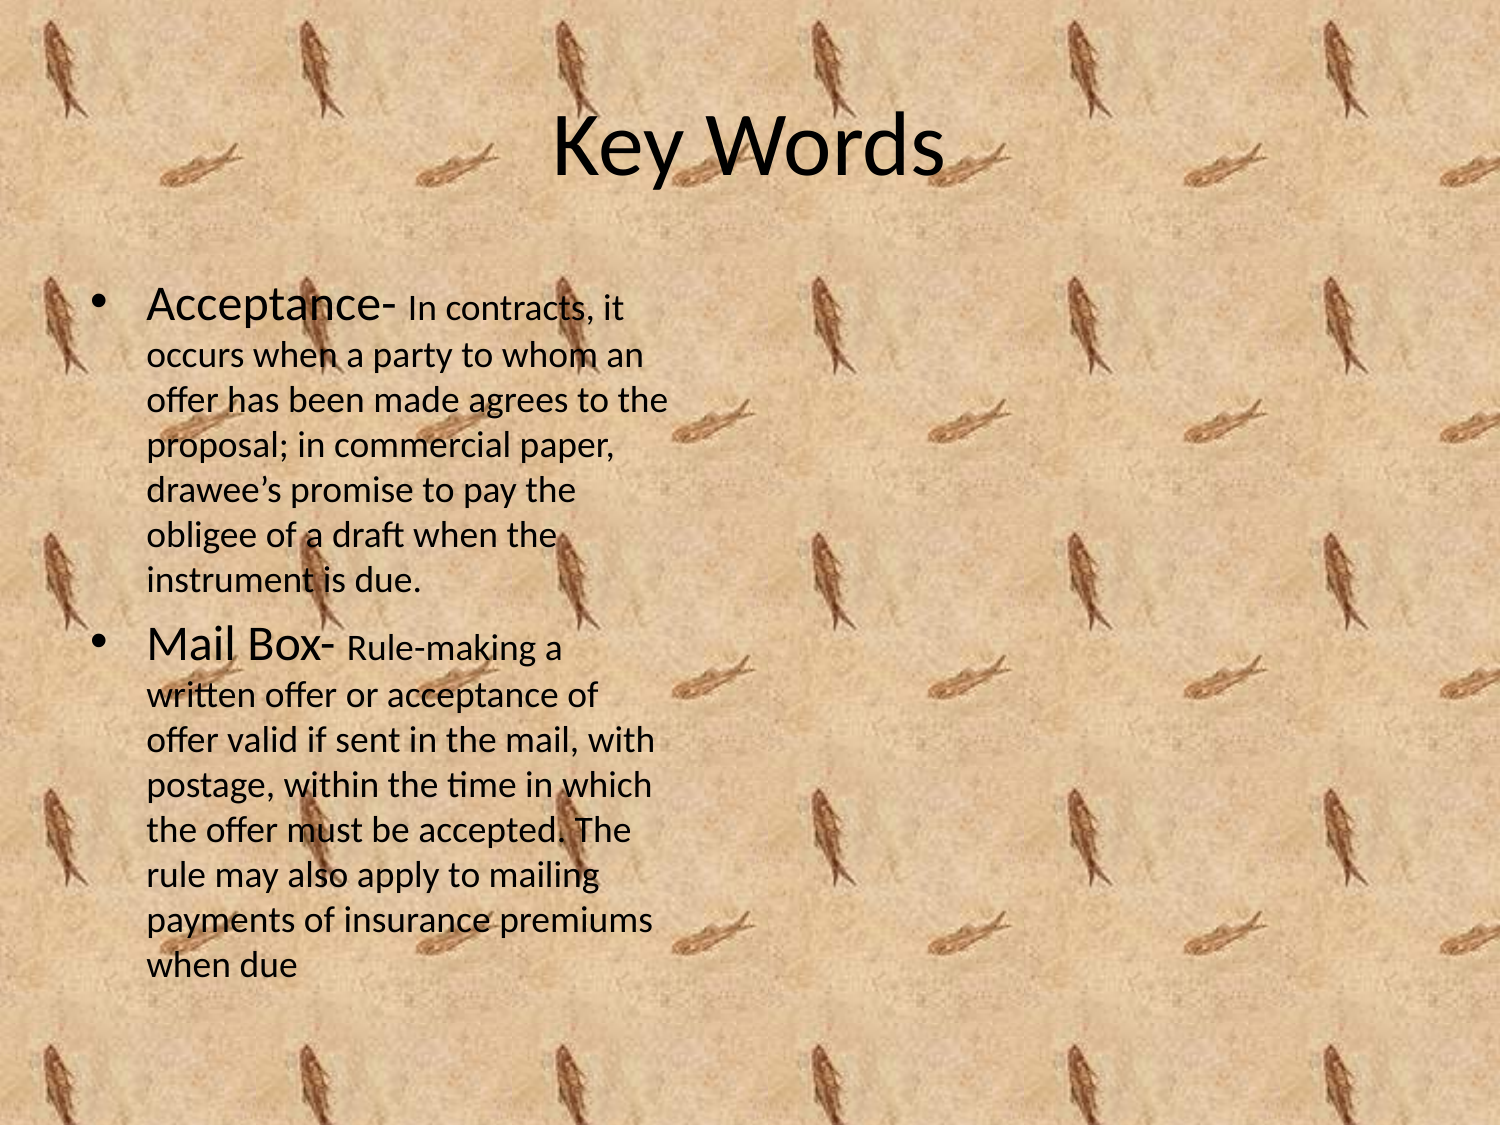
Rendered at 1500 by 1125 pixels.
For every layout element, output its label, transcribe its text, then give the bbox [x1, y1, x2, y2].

picture [0, 0, 1500, 1125]
title Key Words [75, 45, 1425, 233]
list Acceptance- In contracts, it occurs when a party to whom an offer has been made agrees to the proposal; in commercial paper, drawee’s promise to pay the obligee of a draft when the instrument is due. Mail Box- Rule-making a written offer or acceptance of offer valid if sent in the mail, with postage, within the time in which the offer must be accepted. The rule may also apply to mailing payments of insurance premiums when due [75, 262, 688, 1005]
